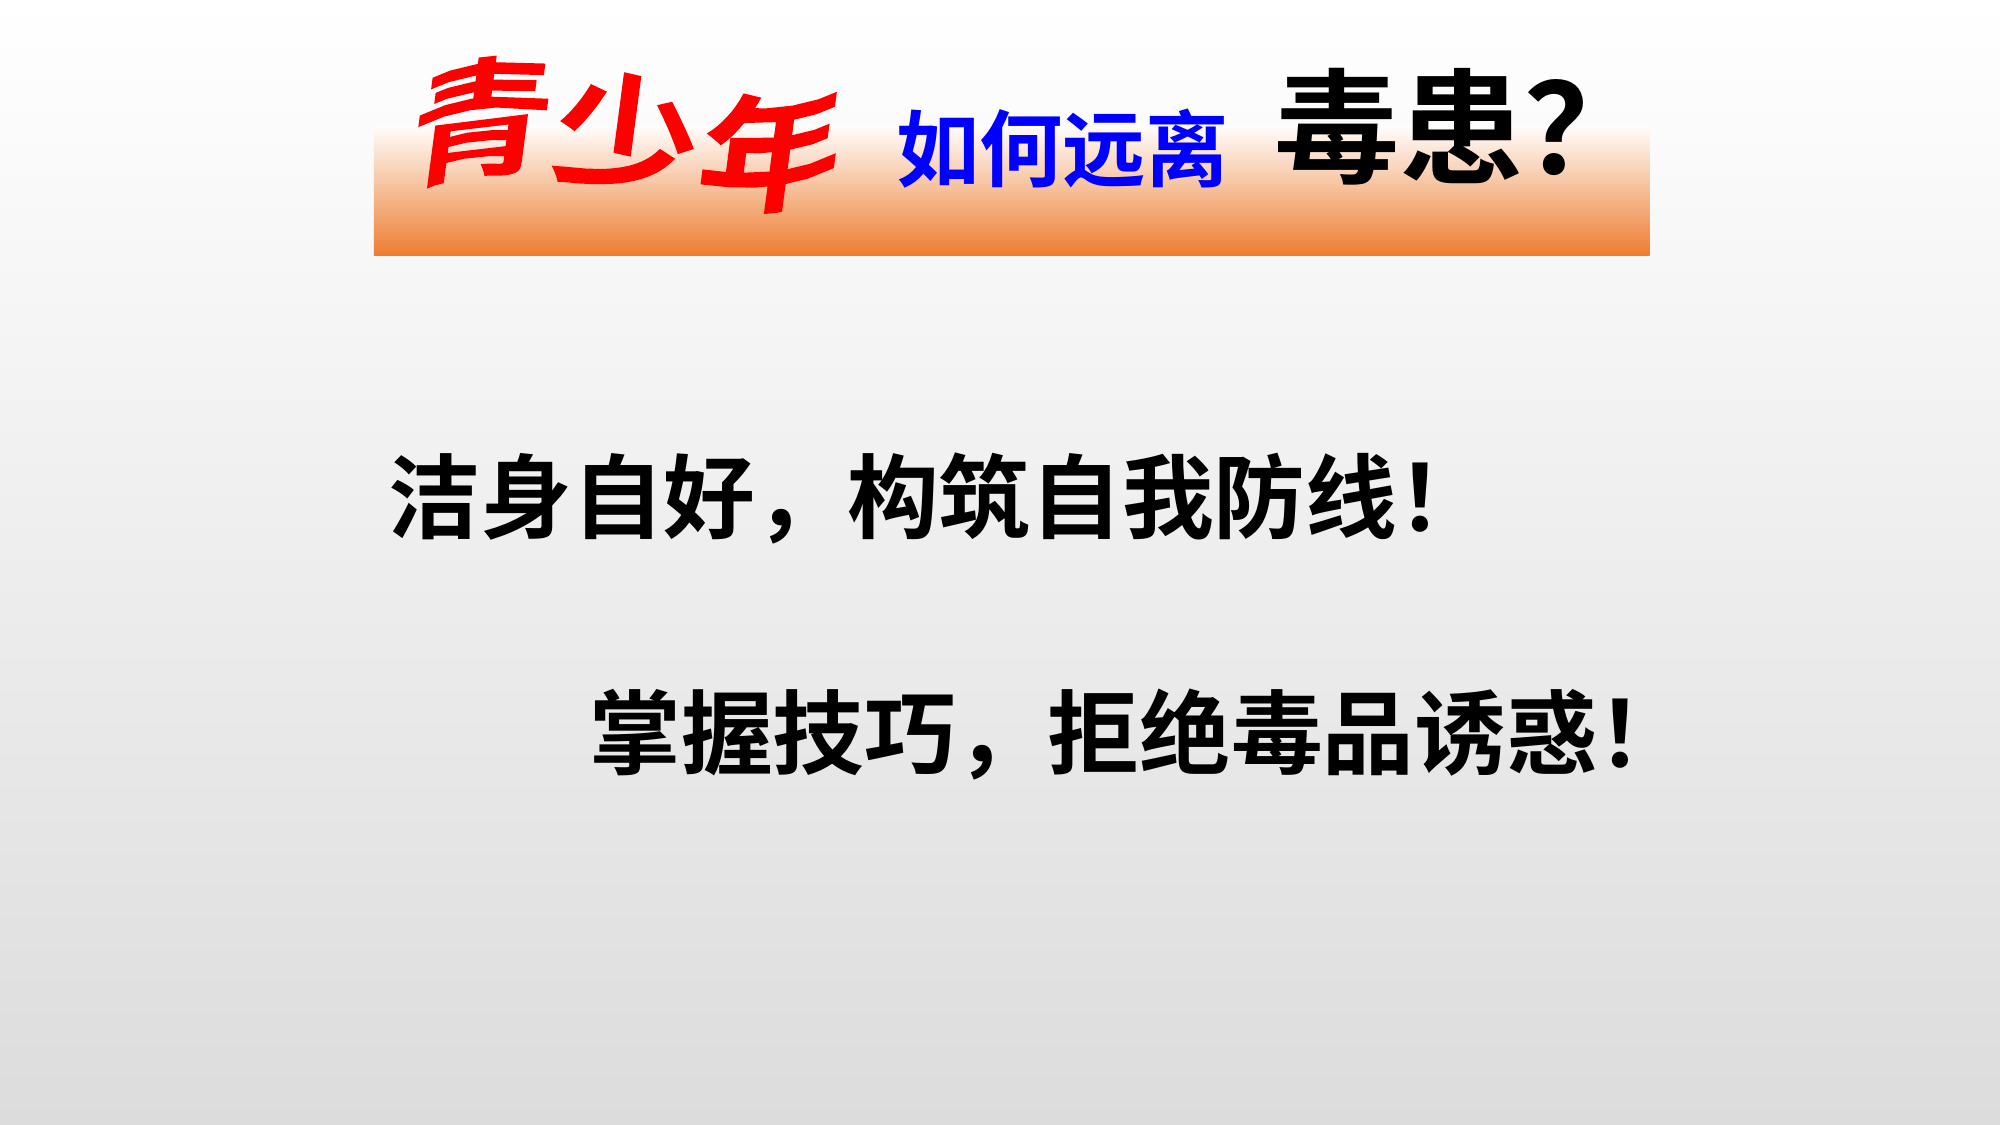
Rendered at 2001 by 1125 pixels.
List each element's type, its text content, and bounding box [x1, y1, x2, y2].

text_box [373, 125, 1650, 256]
text_box 掌握技巧，拒绝毒品诱惑！ [574, 668, 1715, 794]
text_box 如何远离 [881, 90, 1260, 205]
text_box 毒患？ [1259, 42, 1703, 208]
text_box 洁身自好，构筑自我防线！ [373, 432, 1520, 558]
